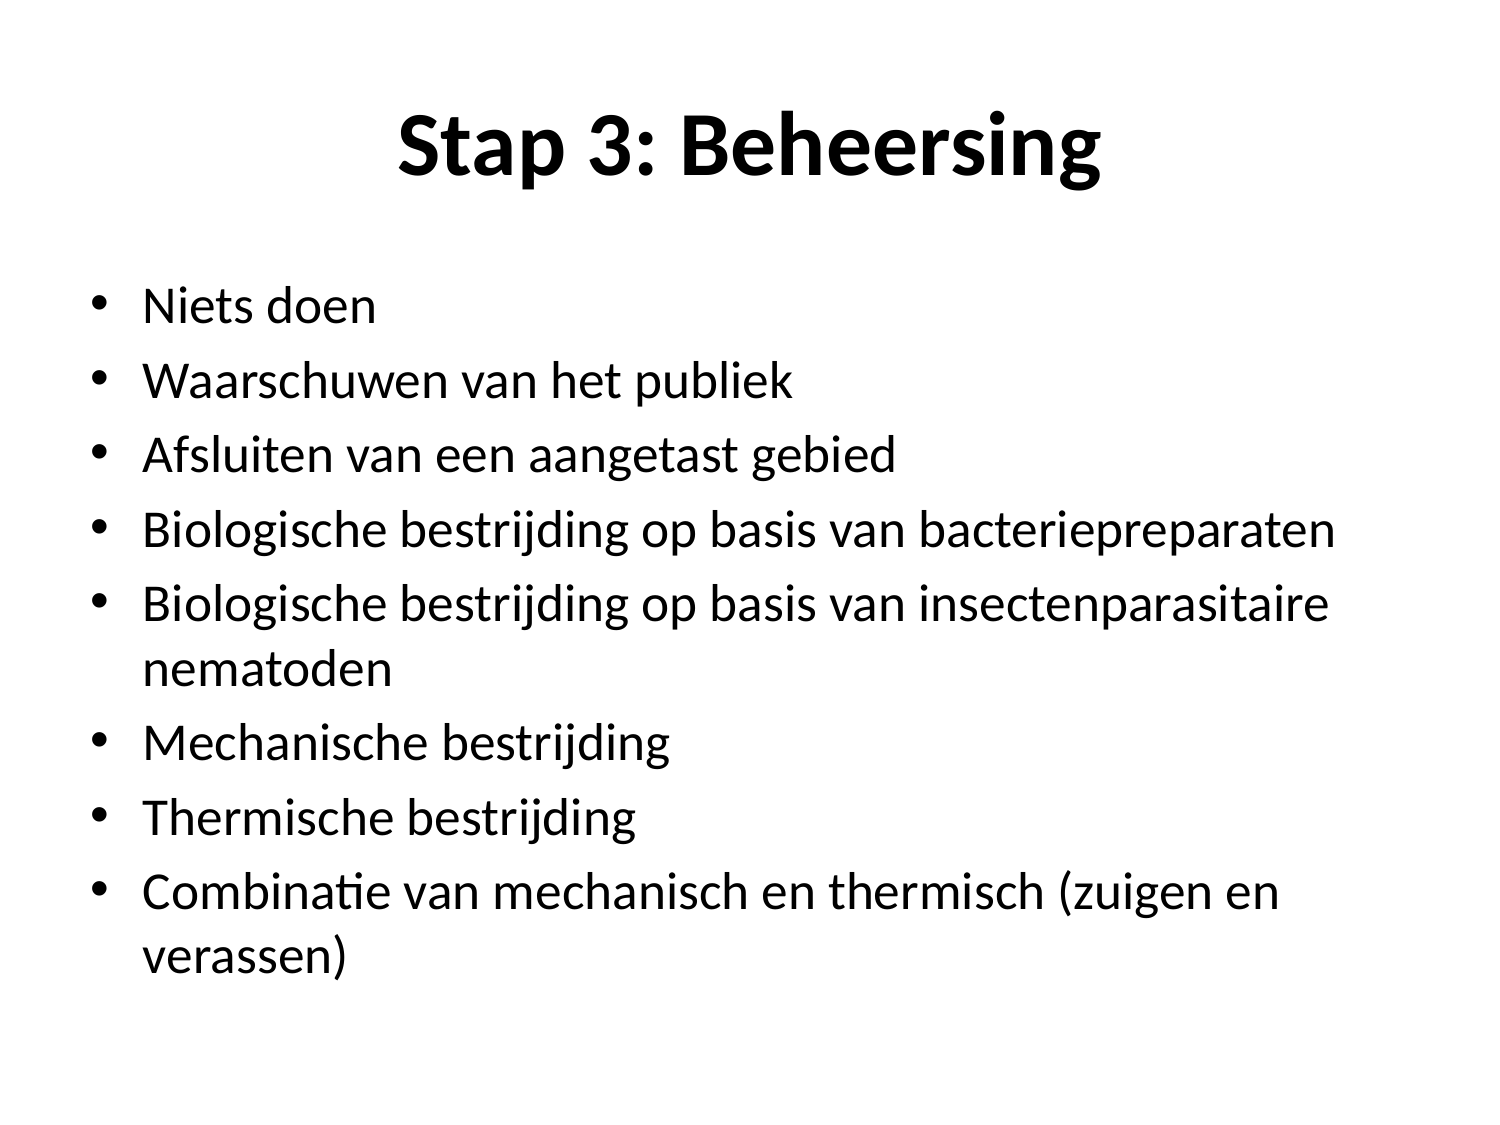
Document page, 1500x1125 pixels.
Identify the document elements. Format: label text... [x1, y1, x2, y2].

title Stap 3: Beheersing [75, 45, 1425, 233]
list Niets doen Waarschuwen van het publiek Afsluiten van een aangetast gebied Biologische bestrijding op basis van bacteriepreparaten Biologische bestrijding op basis van insectenparasitaire nematoden Mechanische bestrijding Thermische bestrijding Combinatie van mechanisch en thermisch (zuigen en verassen) [75, 262, 1425, 1005]
